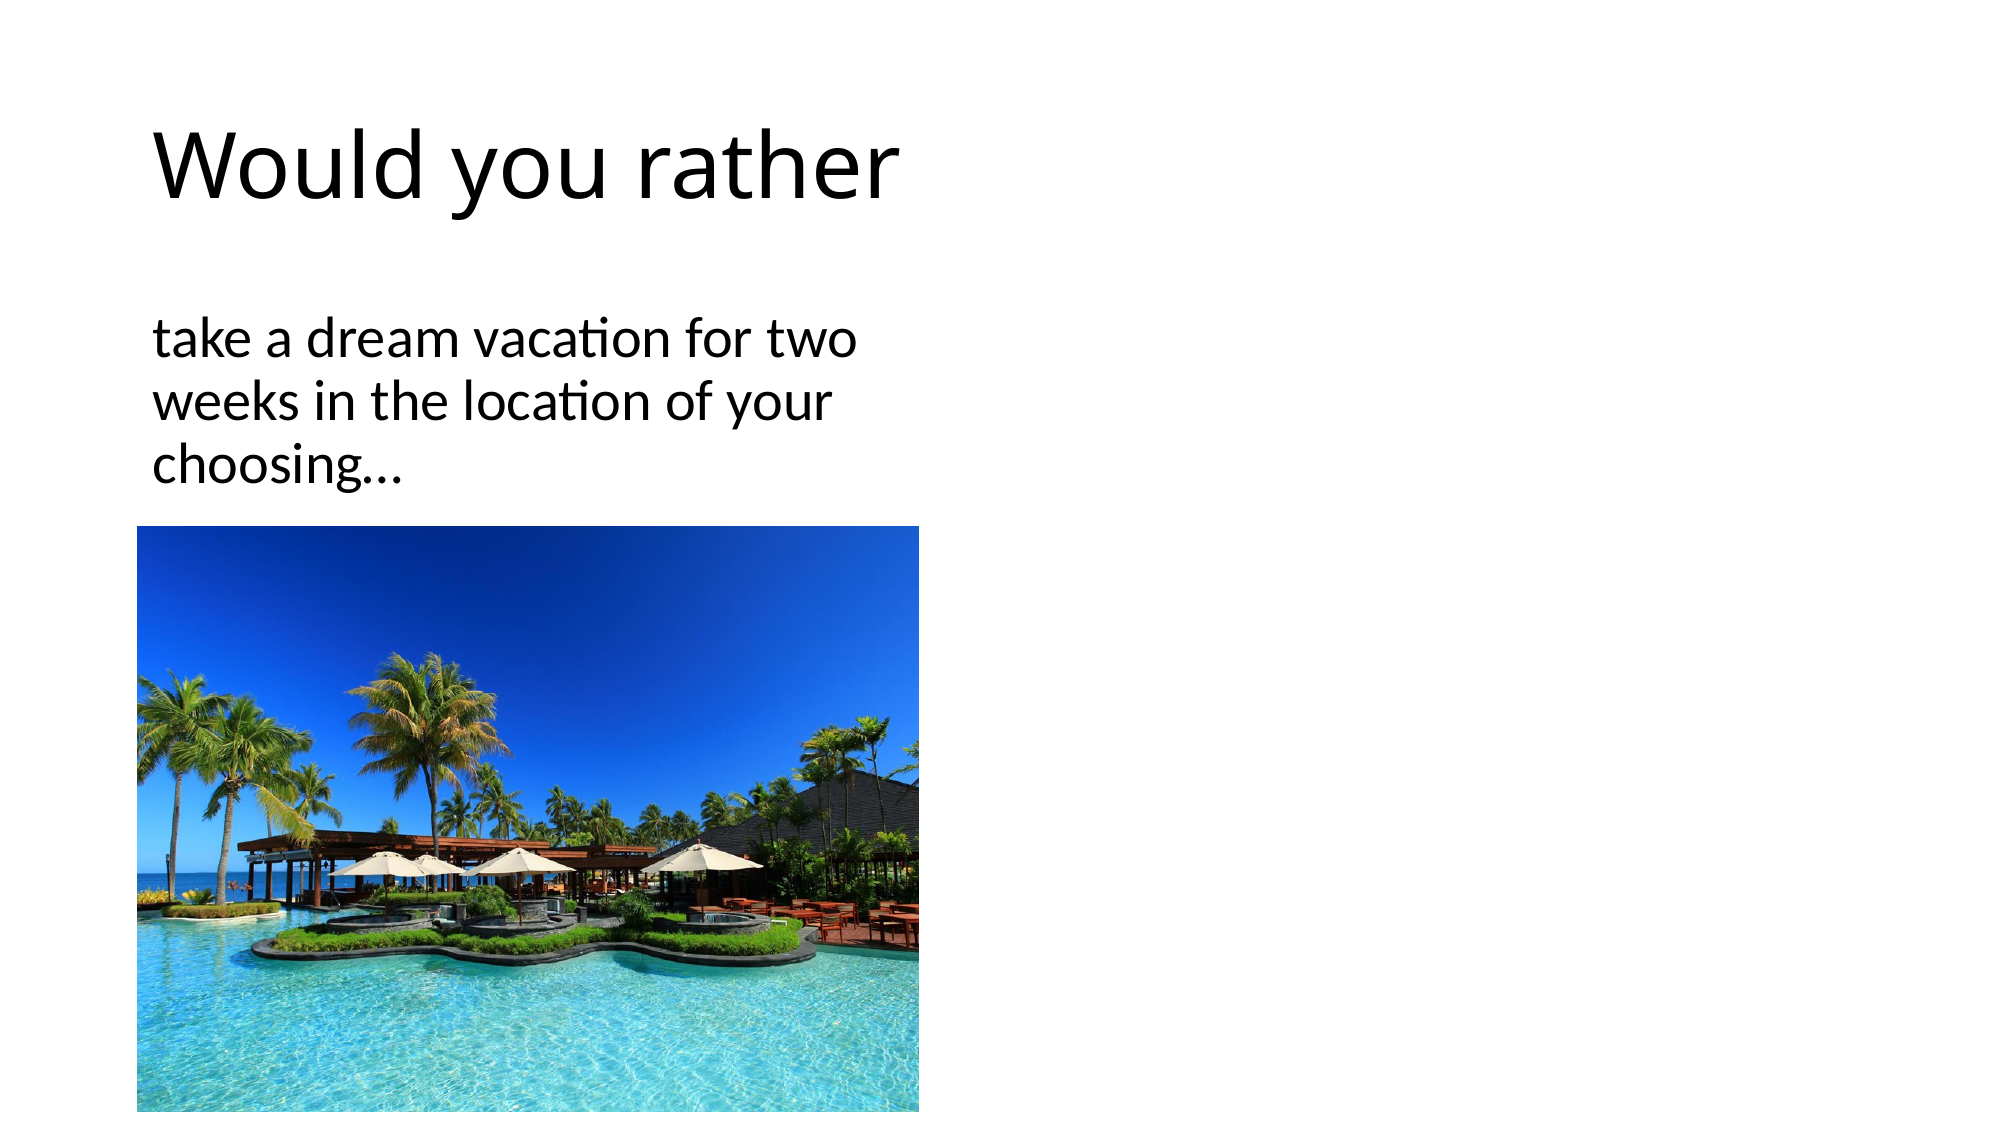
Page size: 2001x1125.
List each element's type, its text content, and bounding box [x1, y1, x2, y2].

title Would you rather [137, 59, 1863, 278]
list take a dream vacation for two weeks in the location of your choosing… [137, 299, 988, 1014]
picture [137, 526, 919, 1112]
